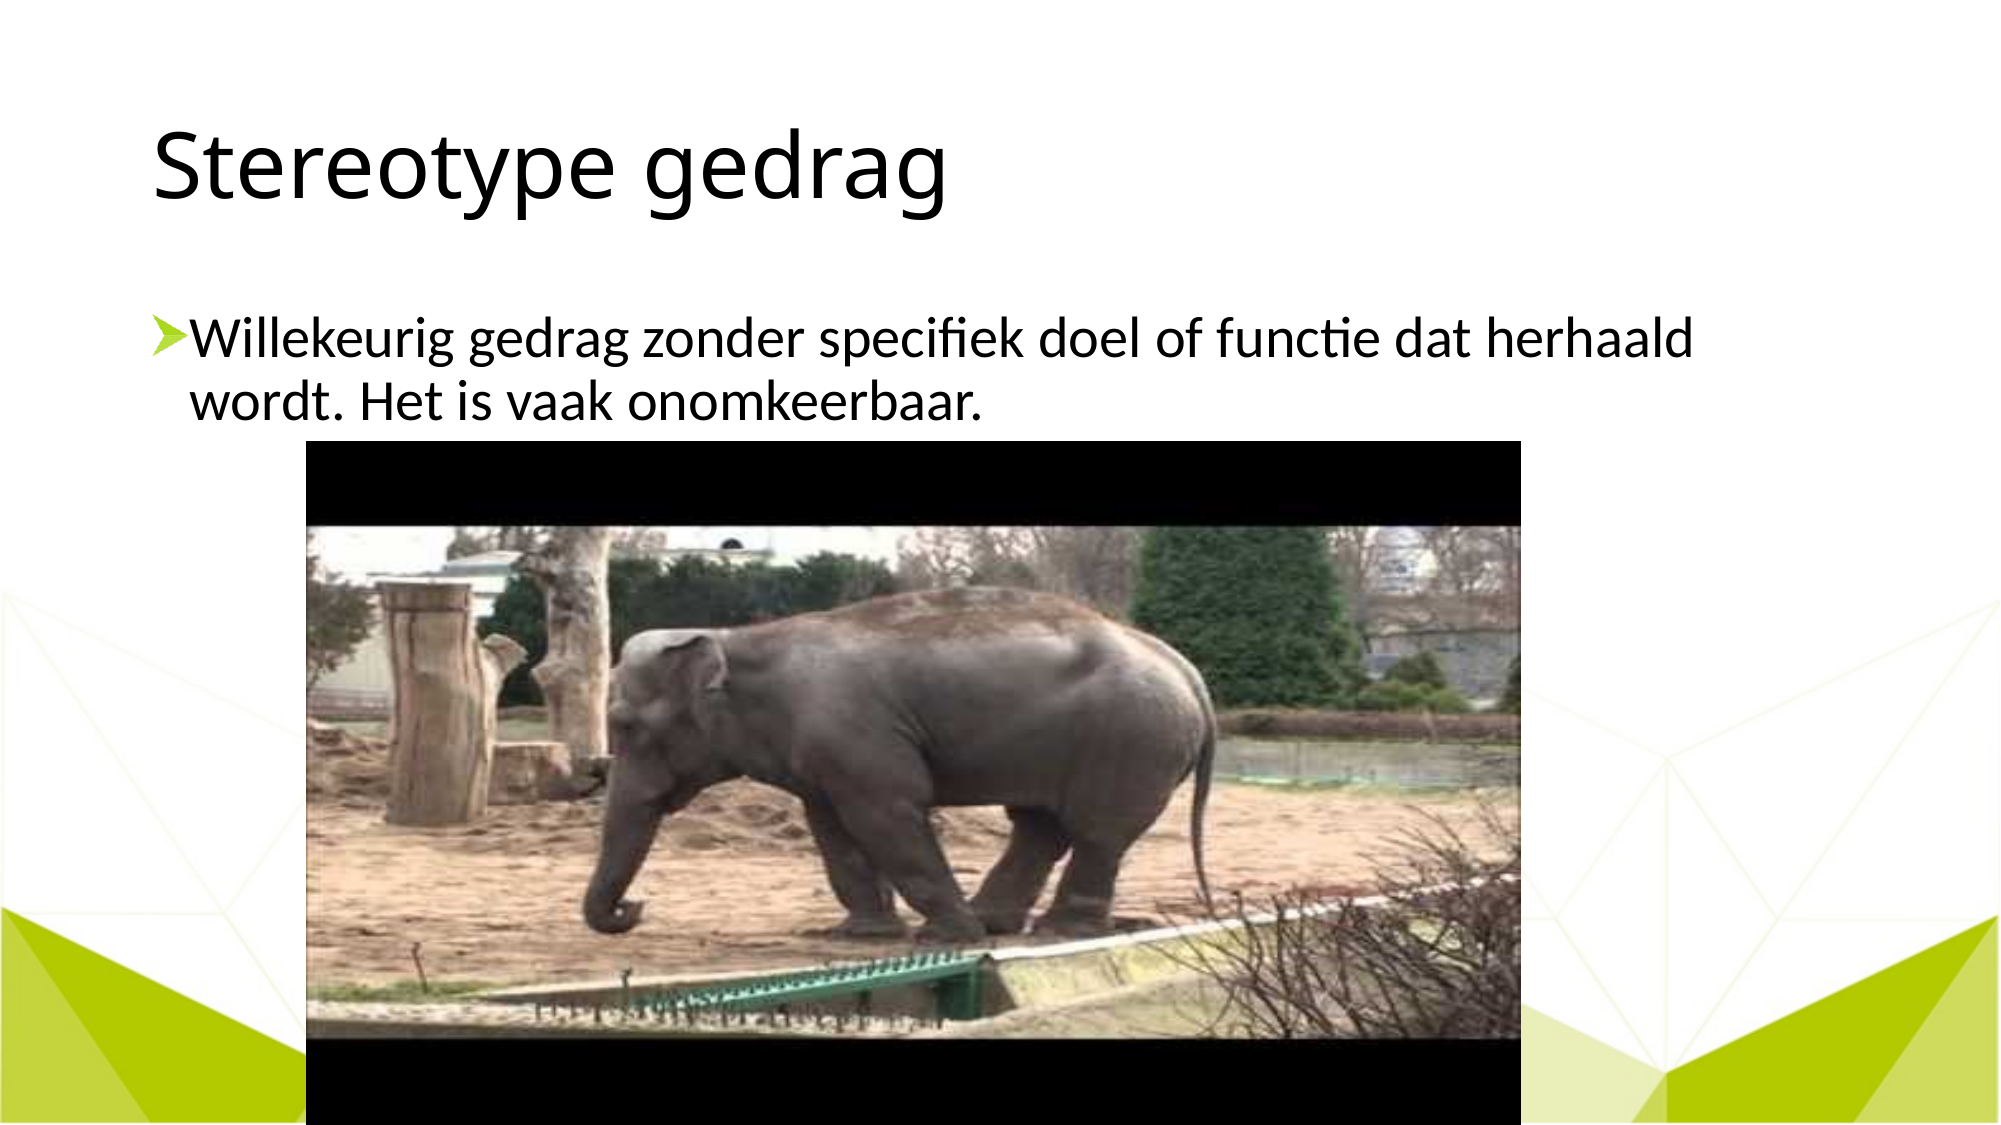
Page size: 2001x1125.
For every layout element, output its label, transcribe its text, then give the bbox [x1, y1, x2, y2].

picture [152, 314, 188, 356]
title Stereotype gedrag [137, 59, 1863, 278]
list Willekeurig gedrag zonder specifiek doel of functie dat herhaald wordt. Het is vaak onomkeerbaar. [137, 299, 1863, 1014]
picture [0, 0, 2001, 1125]
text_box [305, 441, 1522, 1125]
